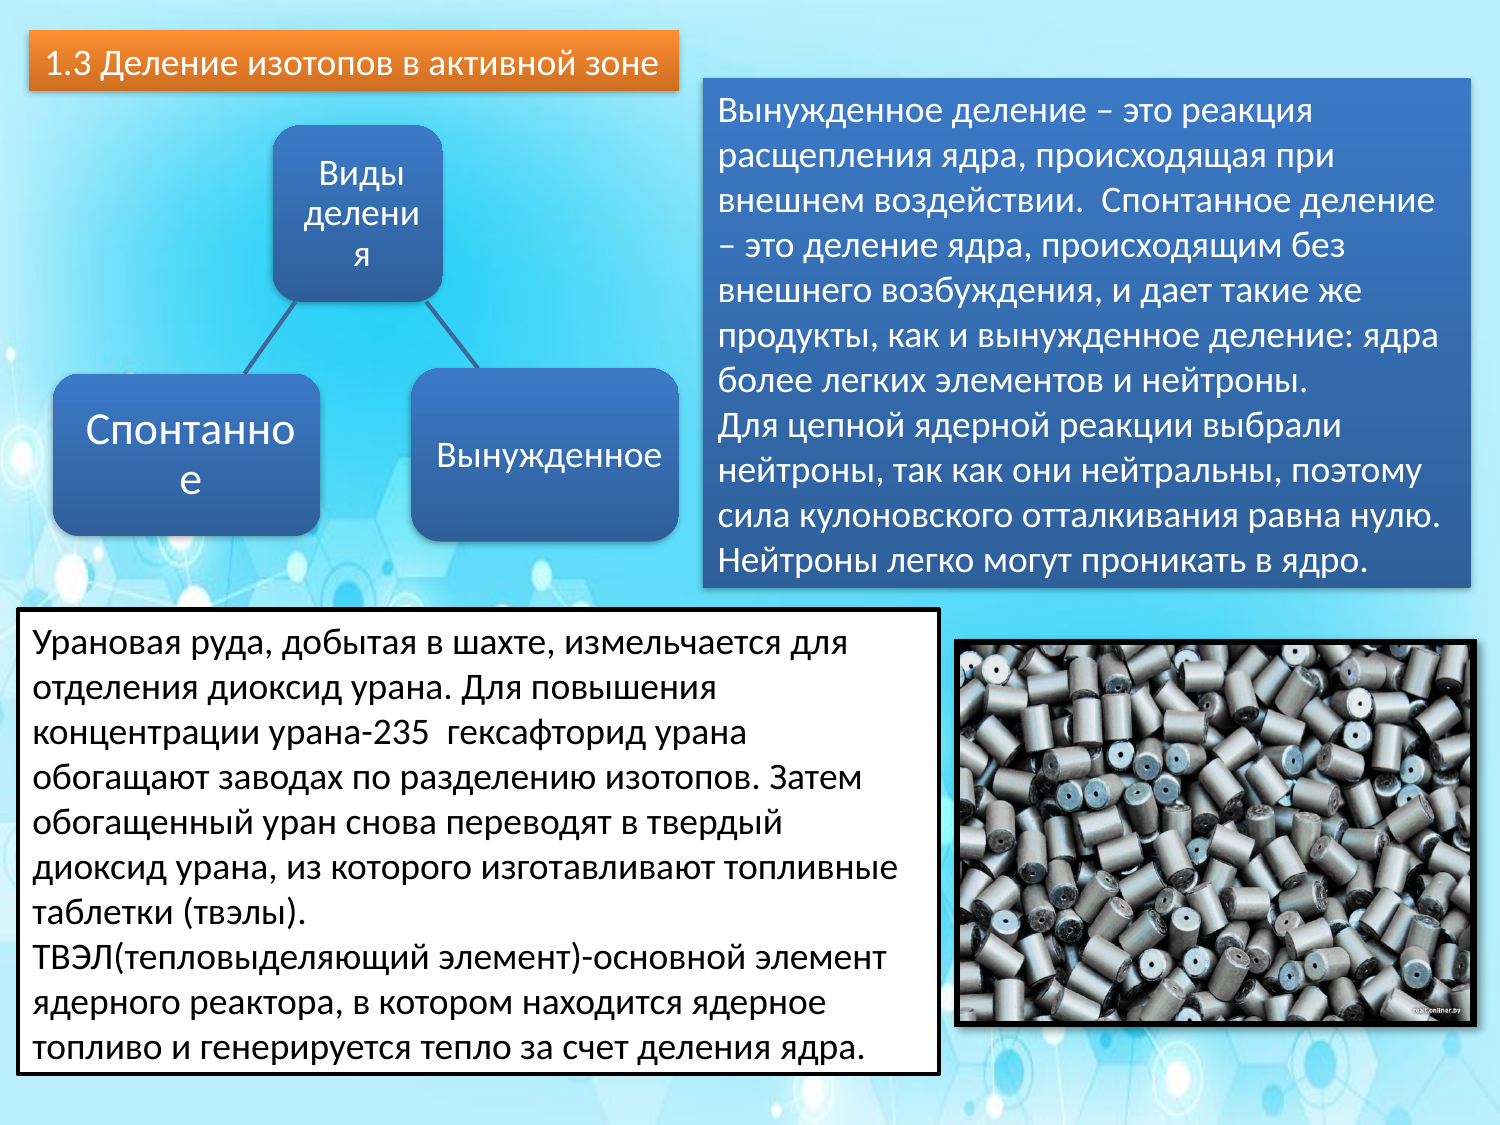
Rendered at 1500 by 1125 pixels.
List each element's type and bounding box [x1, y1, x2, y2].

picture [0, 0, 1500, 1125]
text_box [52, 125, 1054, 793]
